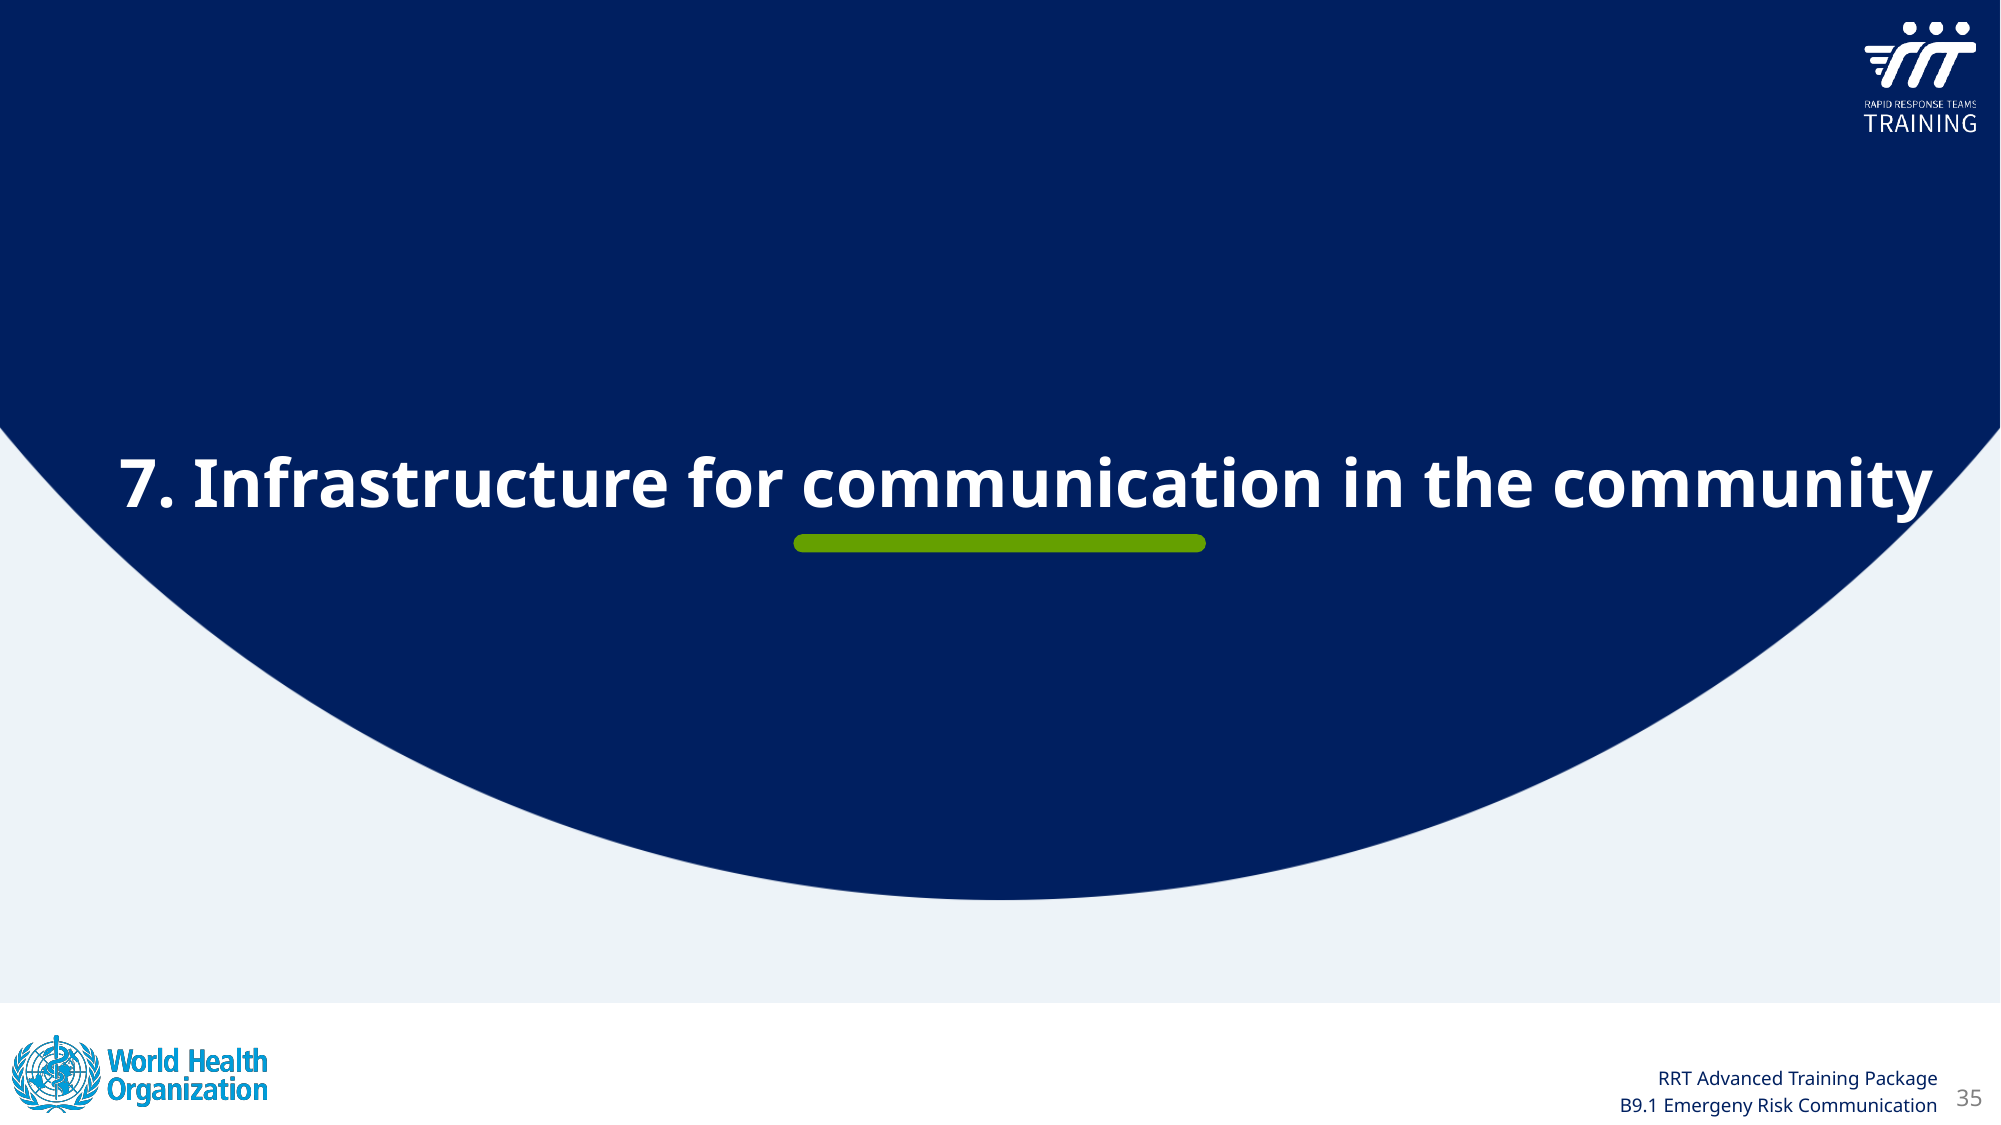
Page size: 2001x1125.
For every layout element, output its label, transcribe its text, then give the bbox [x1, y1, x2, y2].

picture [12, 1035, 54, 1068]
picture [36, 1088, 78, 1105]
picture [22, 1062, 26, 1077]
picture [30, 1083, 37, 1091]
picture [24, 1054, 36, 1087]
picture [34, 1054, 43, 1078]
picture [0, 0, 2001, 1003]
picture [46, 1056, 54, 1062]
picture [12, 1083, 48, 1113]
picture [50, 1108, 62, 1113]
picture [40, 1062, 47, 1070]
text_box 7. Infrastructure for communication in the community [96, 323, 1958, 631]
picture [59, 1035, 267, 1113]
picture [71, 1053, 90, 1091]
